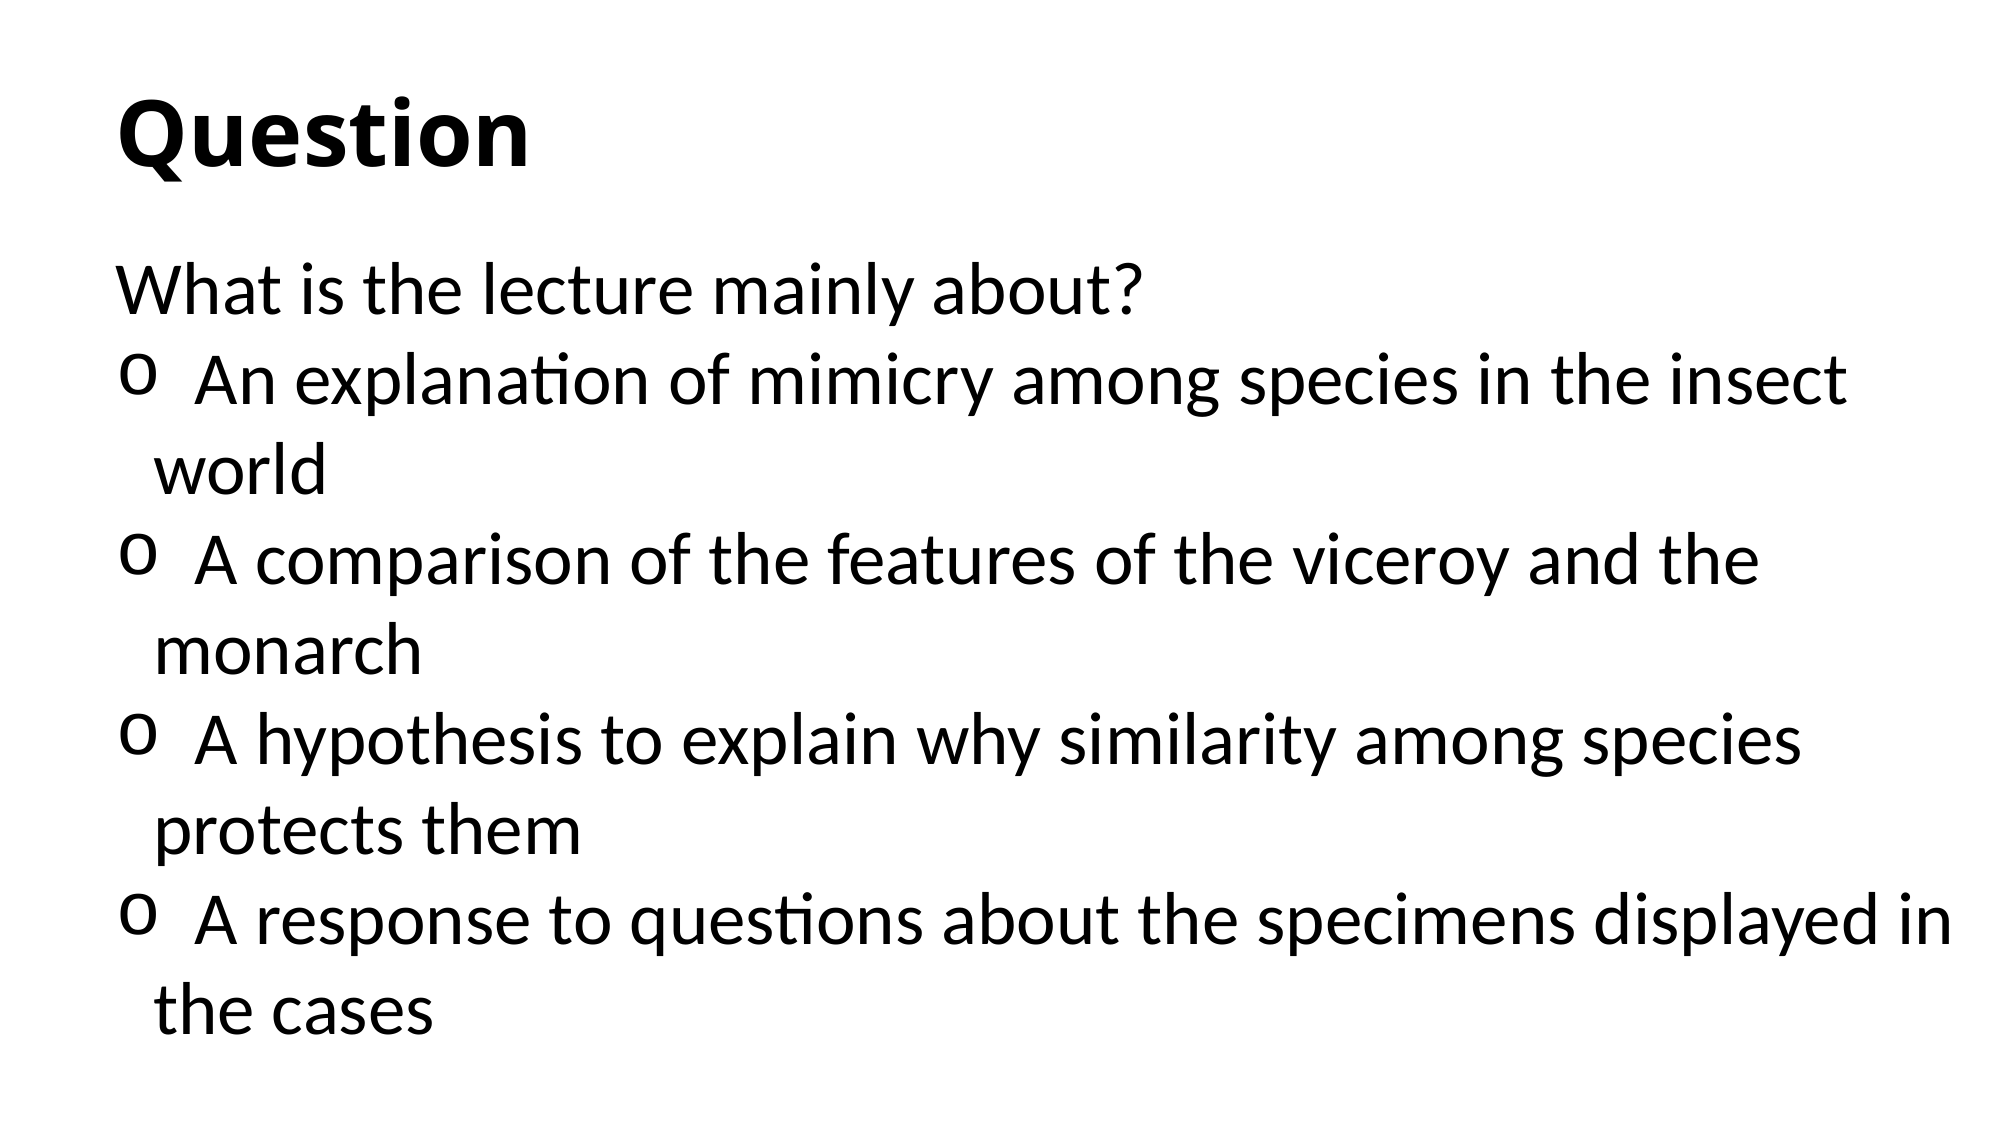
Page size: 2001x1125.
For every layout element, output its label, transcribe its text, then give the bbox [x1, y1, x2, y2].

list What is the lecture mainly about? An explanation of mimicry among species in the insect world A comparison of the features of the viceroy and the monarch A hypothesis to explain why similarity among species protects them A response to questions about the specimens displayed in the cases [100, 231, 1978, 1061]
title Question [100, 59, 1863, 213]
